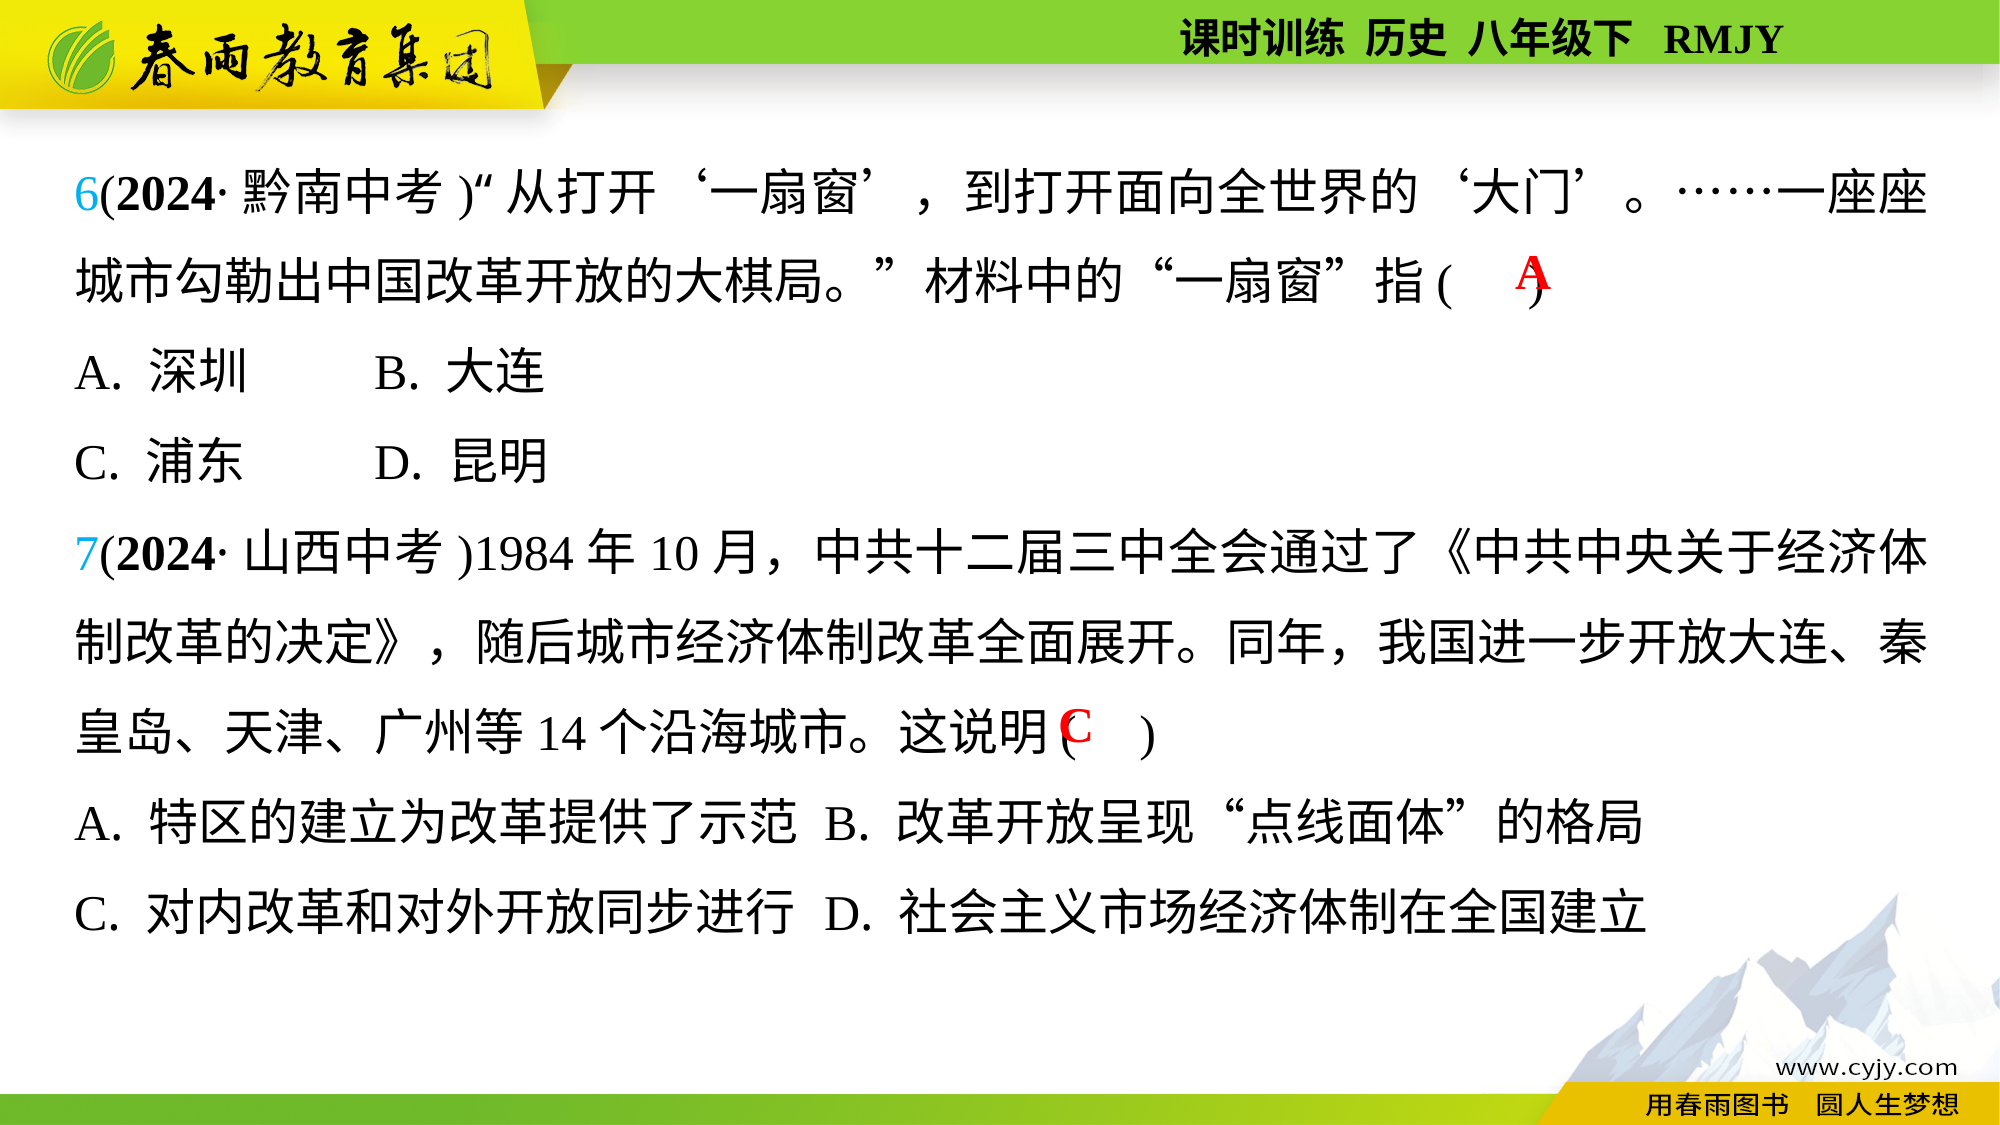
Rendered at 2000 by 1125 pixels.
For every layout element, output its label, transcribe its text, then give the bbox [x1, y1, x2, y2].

text_box C [1043, 684, 1109, 760]
text_box A [1500, 231, 1567, 307]
picture [0, 0, 2000, 1125]
list 6(2024·黔南中考)“从打开‘一扇窗’，到打开面向全世界的‘大门’。……一座座城市勾勒出中国改革开放的大棋局。”材料中的“一扇窗”指( ) A. 深圳 B. 大连 C. 浦东 D. 昆明 7(2024·山西中考)1984年10月，中共十二届三中全会通过了《中共中央关于经济体制改革的决定》，随后城市经济体制改革全面展开。同年，我国进一步开放大连、秦皇岛、天津、广州等14个沿海城市。这说明( ) A. 特区的建立为改革提供了示范 B. 改革开放呈现“点线面体”的格局 C. 对内改革和对外开放同步进行 D. 社会主义市场经济体制在全国建立 [59, 122, 1944, 956]
